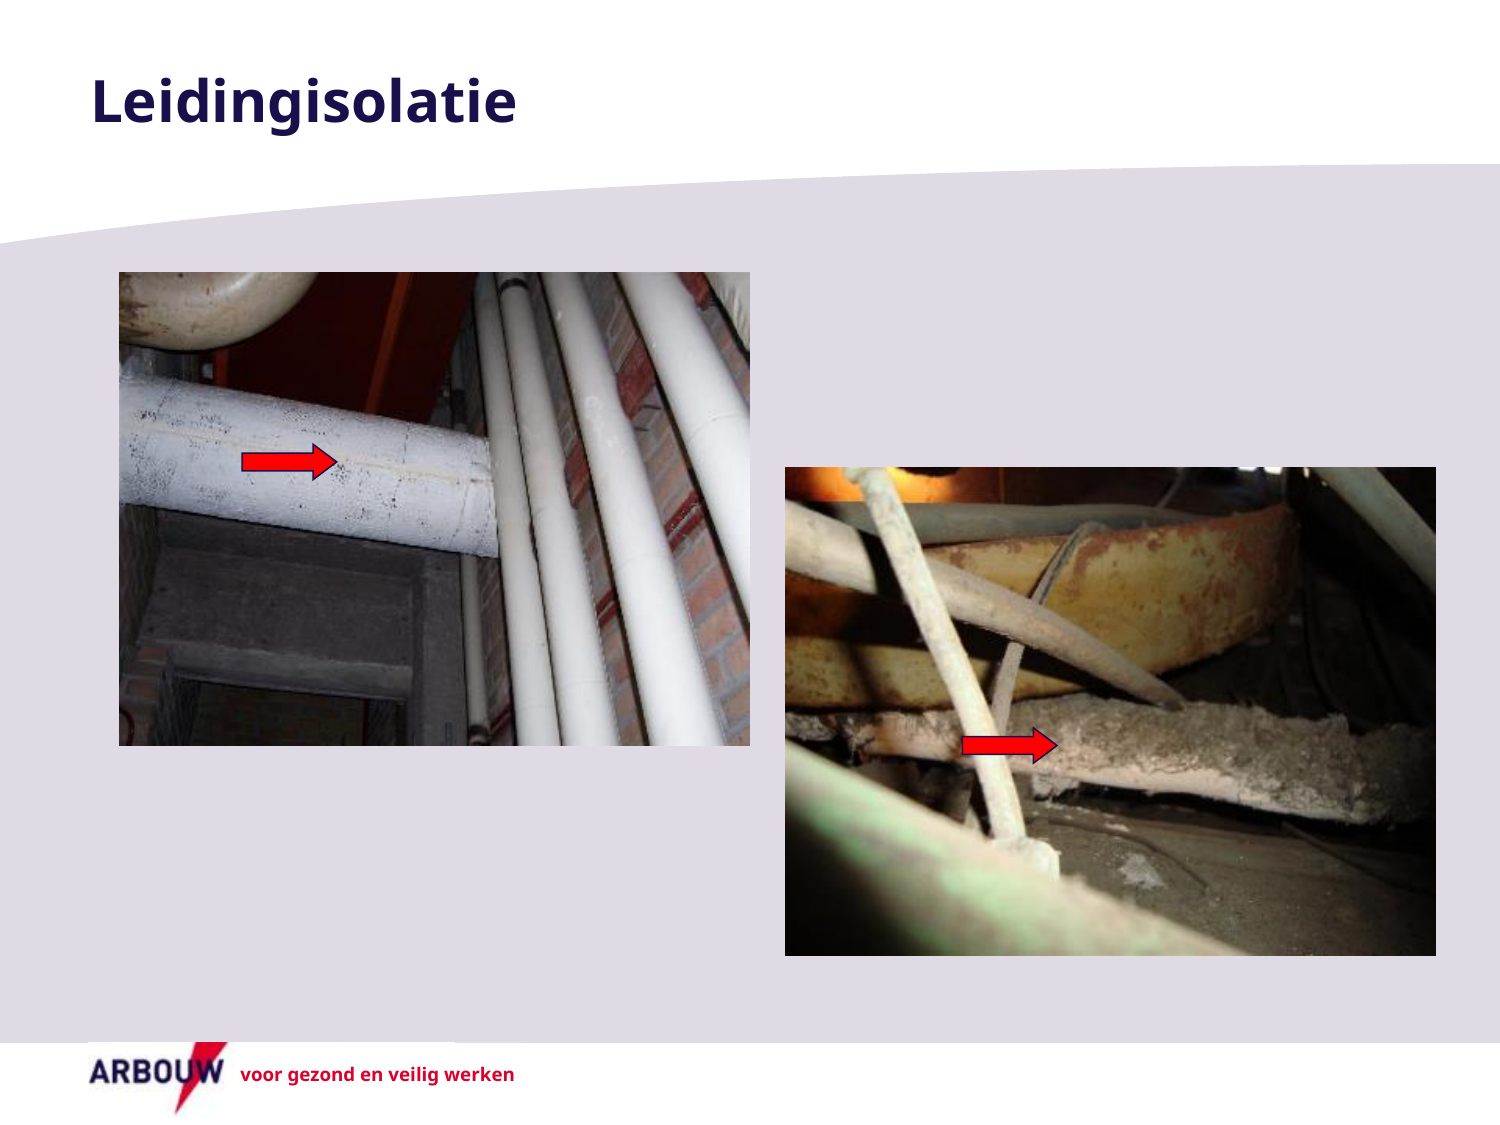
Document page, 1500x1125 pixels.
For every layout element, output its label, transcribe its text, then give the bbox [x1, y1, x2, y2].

picture [785, 467, 1436, 956]
picture [118, 272, 751, 746]
title Leidingisolatie [74, 11, 1430, 188]
picture [88, 1042, 234, 1118]
